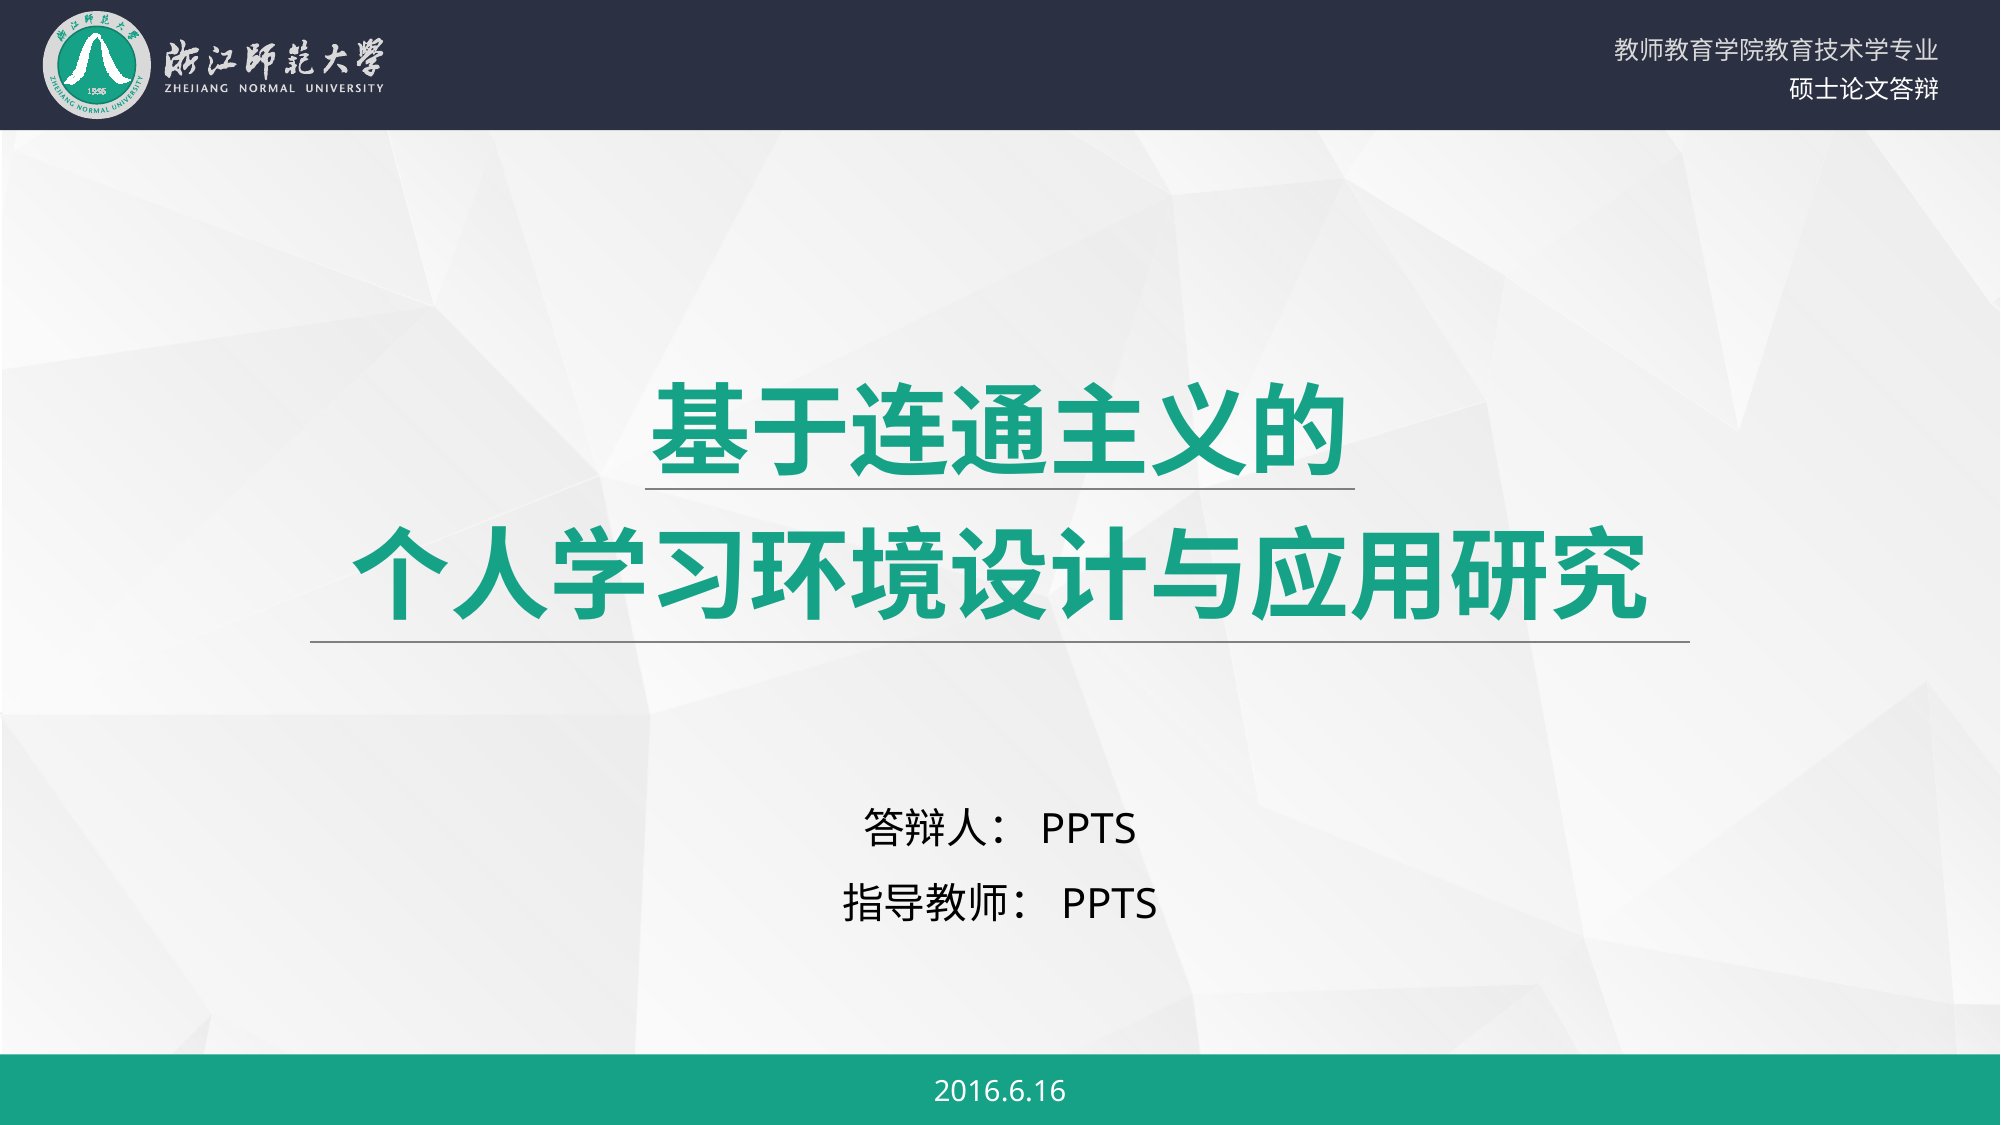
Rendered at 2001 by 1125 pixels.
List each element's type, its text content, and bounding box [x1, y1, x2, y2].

text_box 基于连通主义的 个人学习环境设计与应用研究 [237, 336, 1763, 639]
picture [0, 0, 2001, 1125]
text_box 答辩人：PPTS 指导教师：PPTS [697, 769, 1303, 935]
